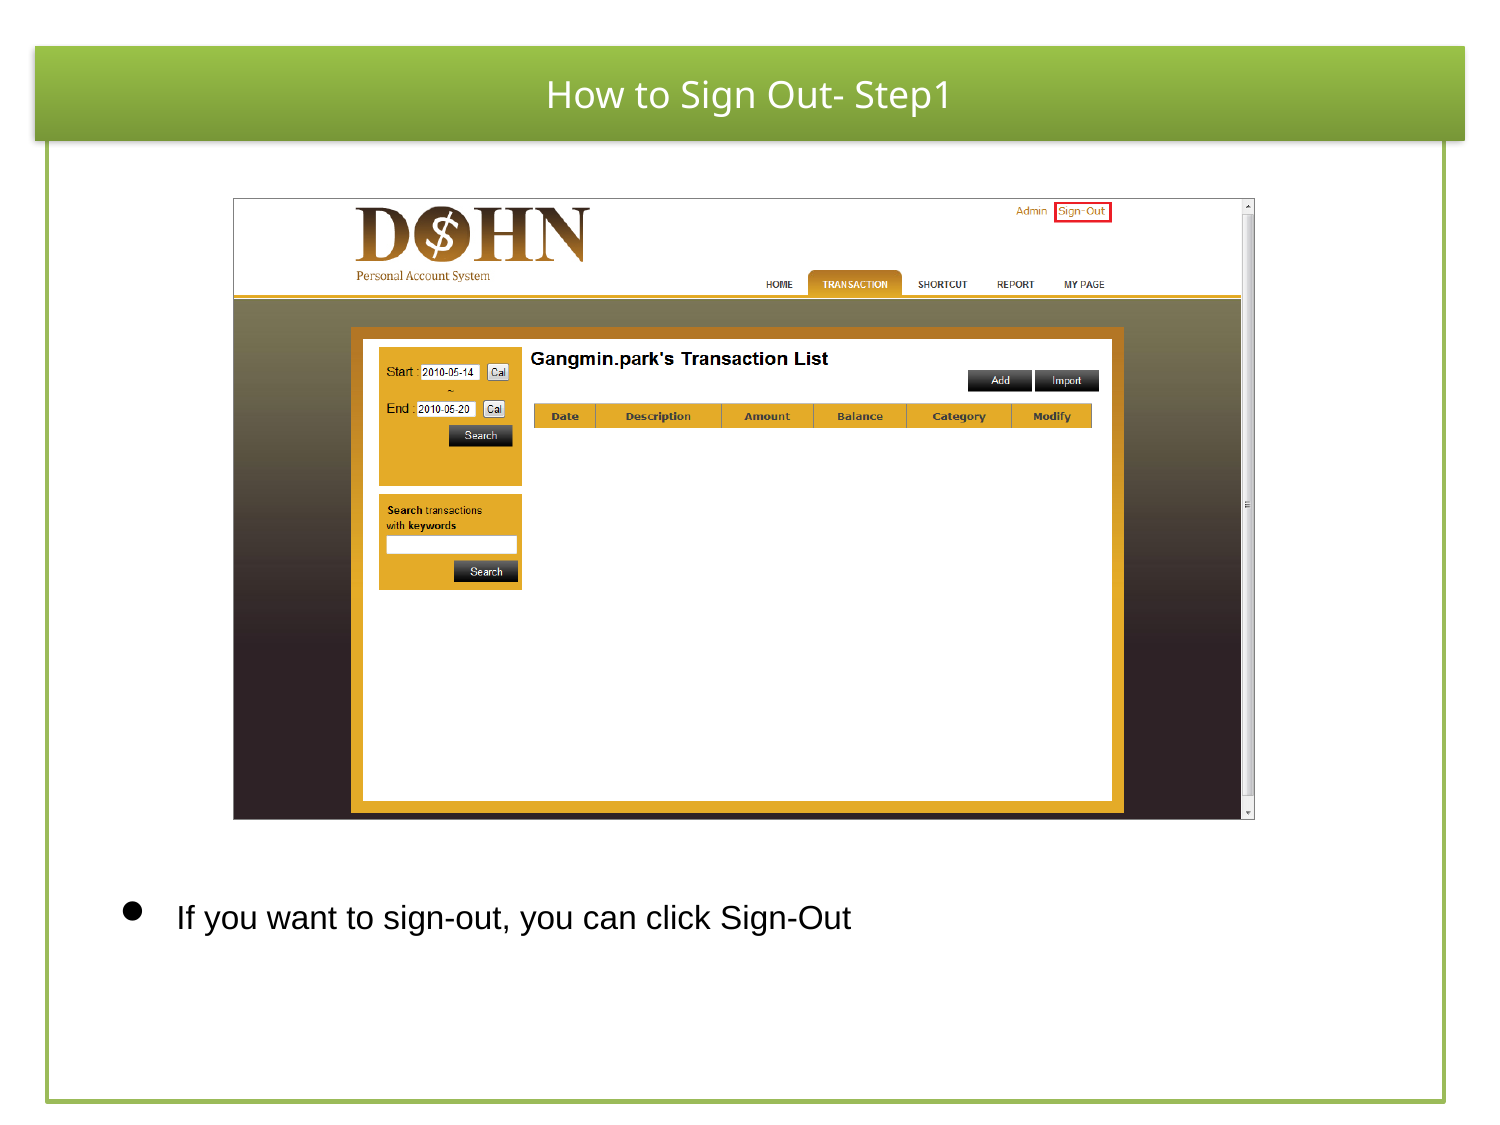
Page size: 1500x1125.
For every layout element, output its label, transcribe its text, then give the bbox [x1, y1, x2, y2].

text_box If you want to sign-out, you can click Sign-Out [105, 878, 1407, 1043]
text_box How to Sign Out- Step1 [35, 46, 1465, 141]
picture [234, 198, 1255, 820]
text_box [45, 149, 1446, 1104]
